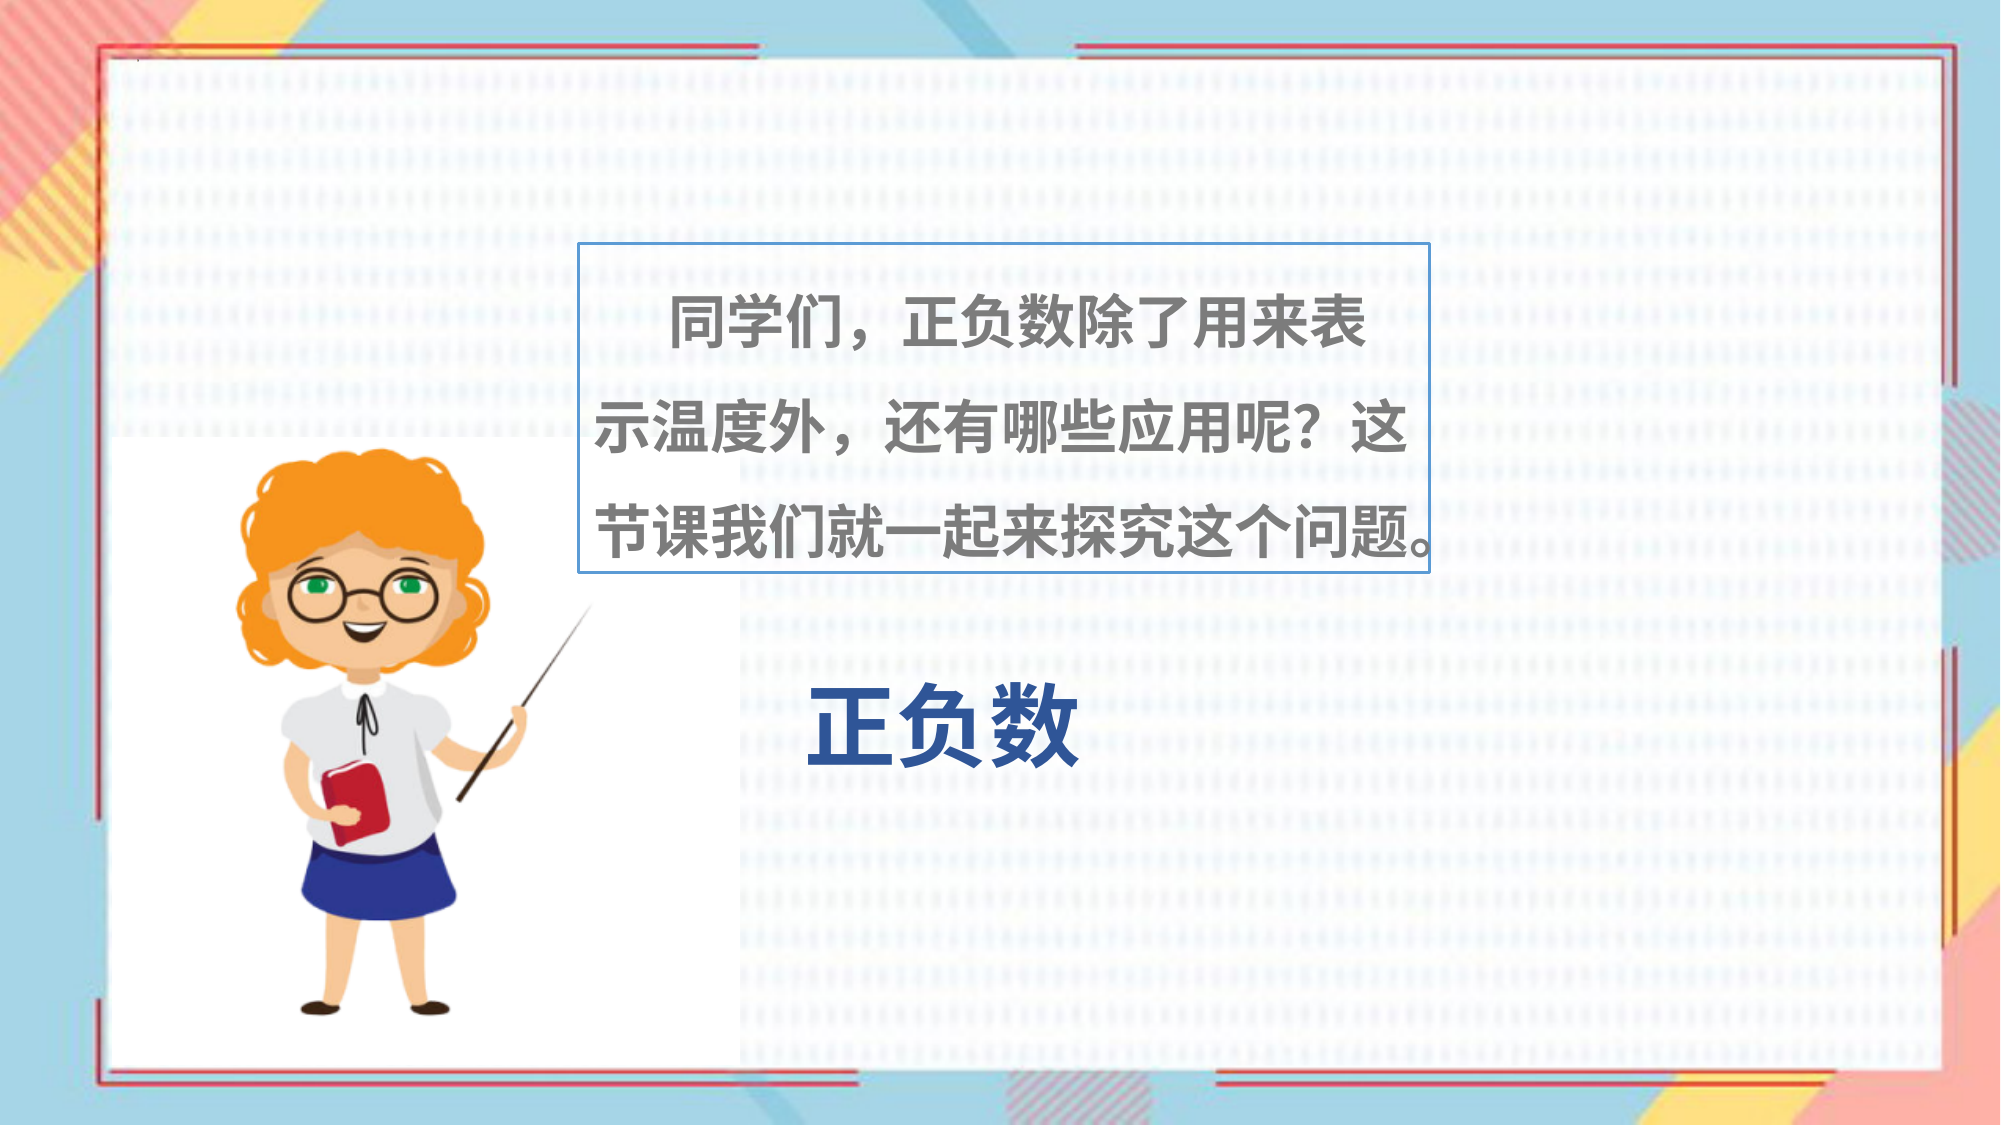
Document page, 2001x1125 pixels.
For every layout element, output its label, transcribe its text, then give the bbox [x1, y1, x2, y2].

text_box 同学们，正负数除了用来表示温度外，还有哪些应用呢？这节课我们就一起来探究这个问题。 [578, 243, 1430, 573]
picture [0, 0, 2001, 1125]
text_box 正负数 [789, 661, 1097, 786]
